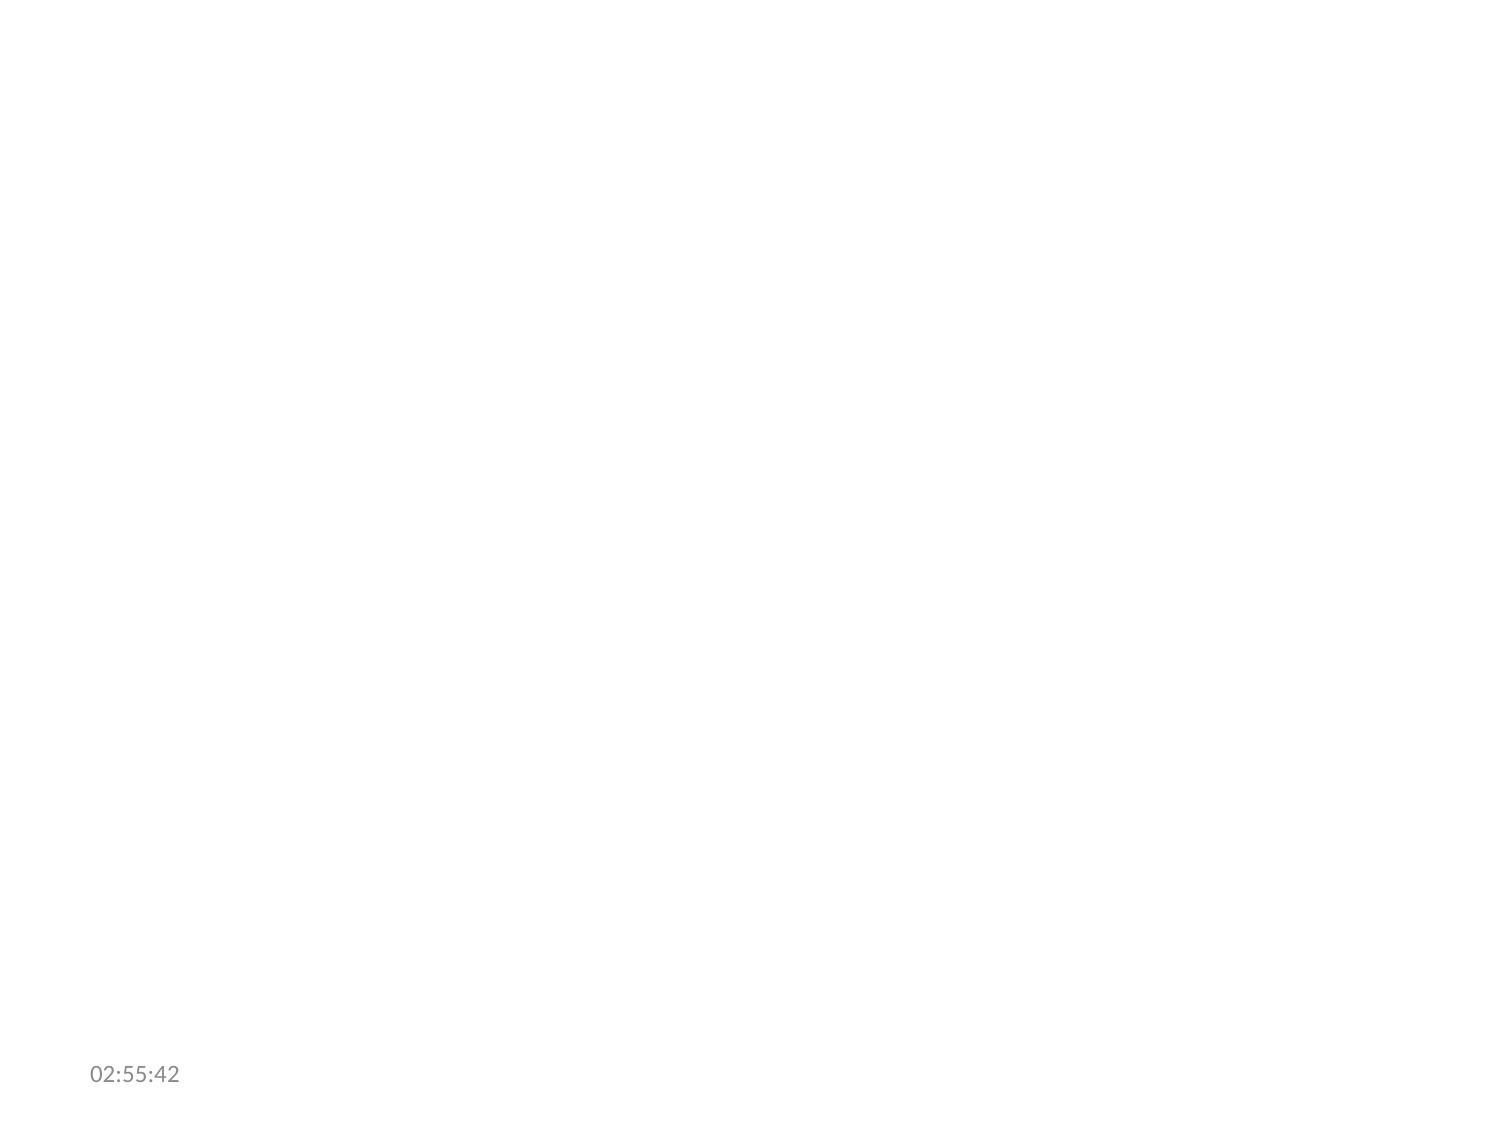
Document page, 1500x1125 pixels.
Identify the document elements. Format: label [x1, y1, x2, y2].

slide_number [75, 1042, 425, 1103]
